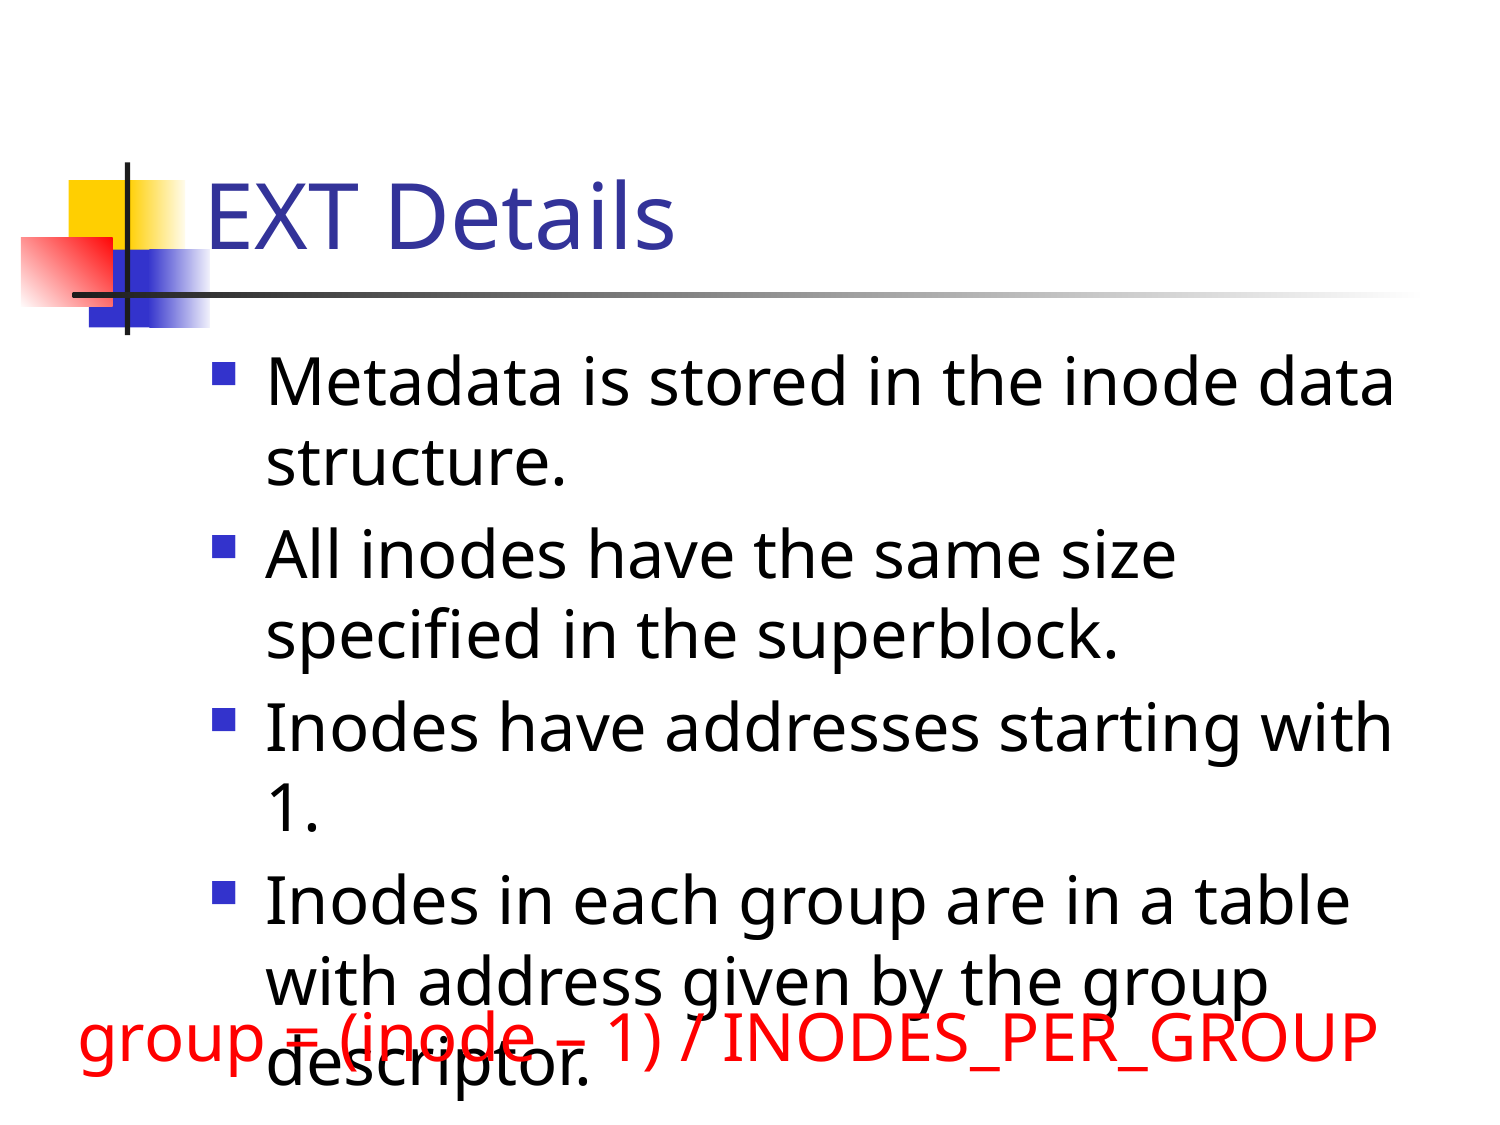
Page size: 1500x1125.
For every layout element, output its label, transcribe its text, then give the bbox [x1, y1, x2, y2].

text_box group = (inode – 1) / INODES_PER_GROUP [62, 987, 1475, 1083]
list Metadata is stored in the inode data structure. All inodes have the same size specified in the superblock. Inodes have addresses starting with 1. Inodes in each group are in a table with address given by the group descriptor. [193, 330, 1470, 987]
title EXT Details [188, 34, 1468, 276]
